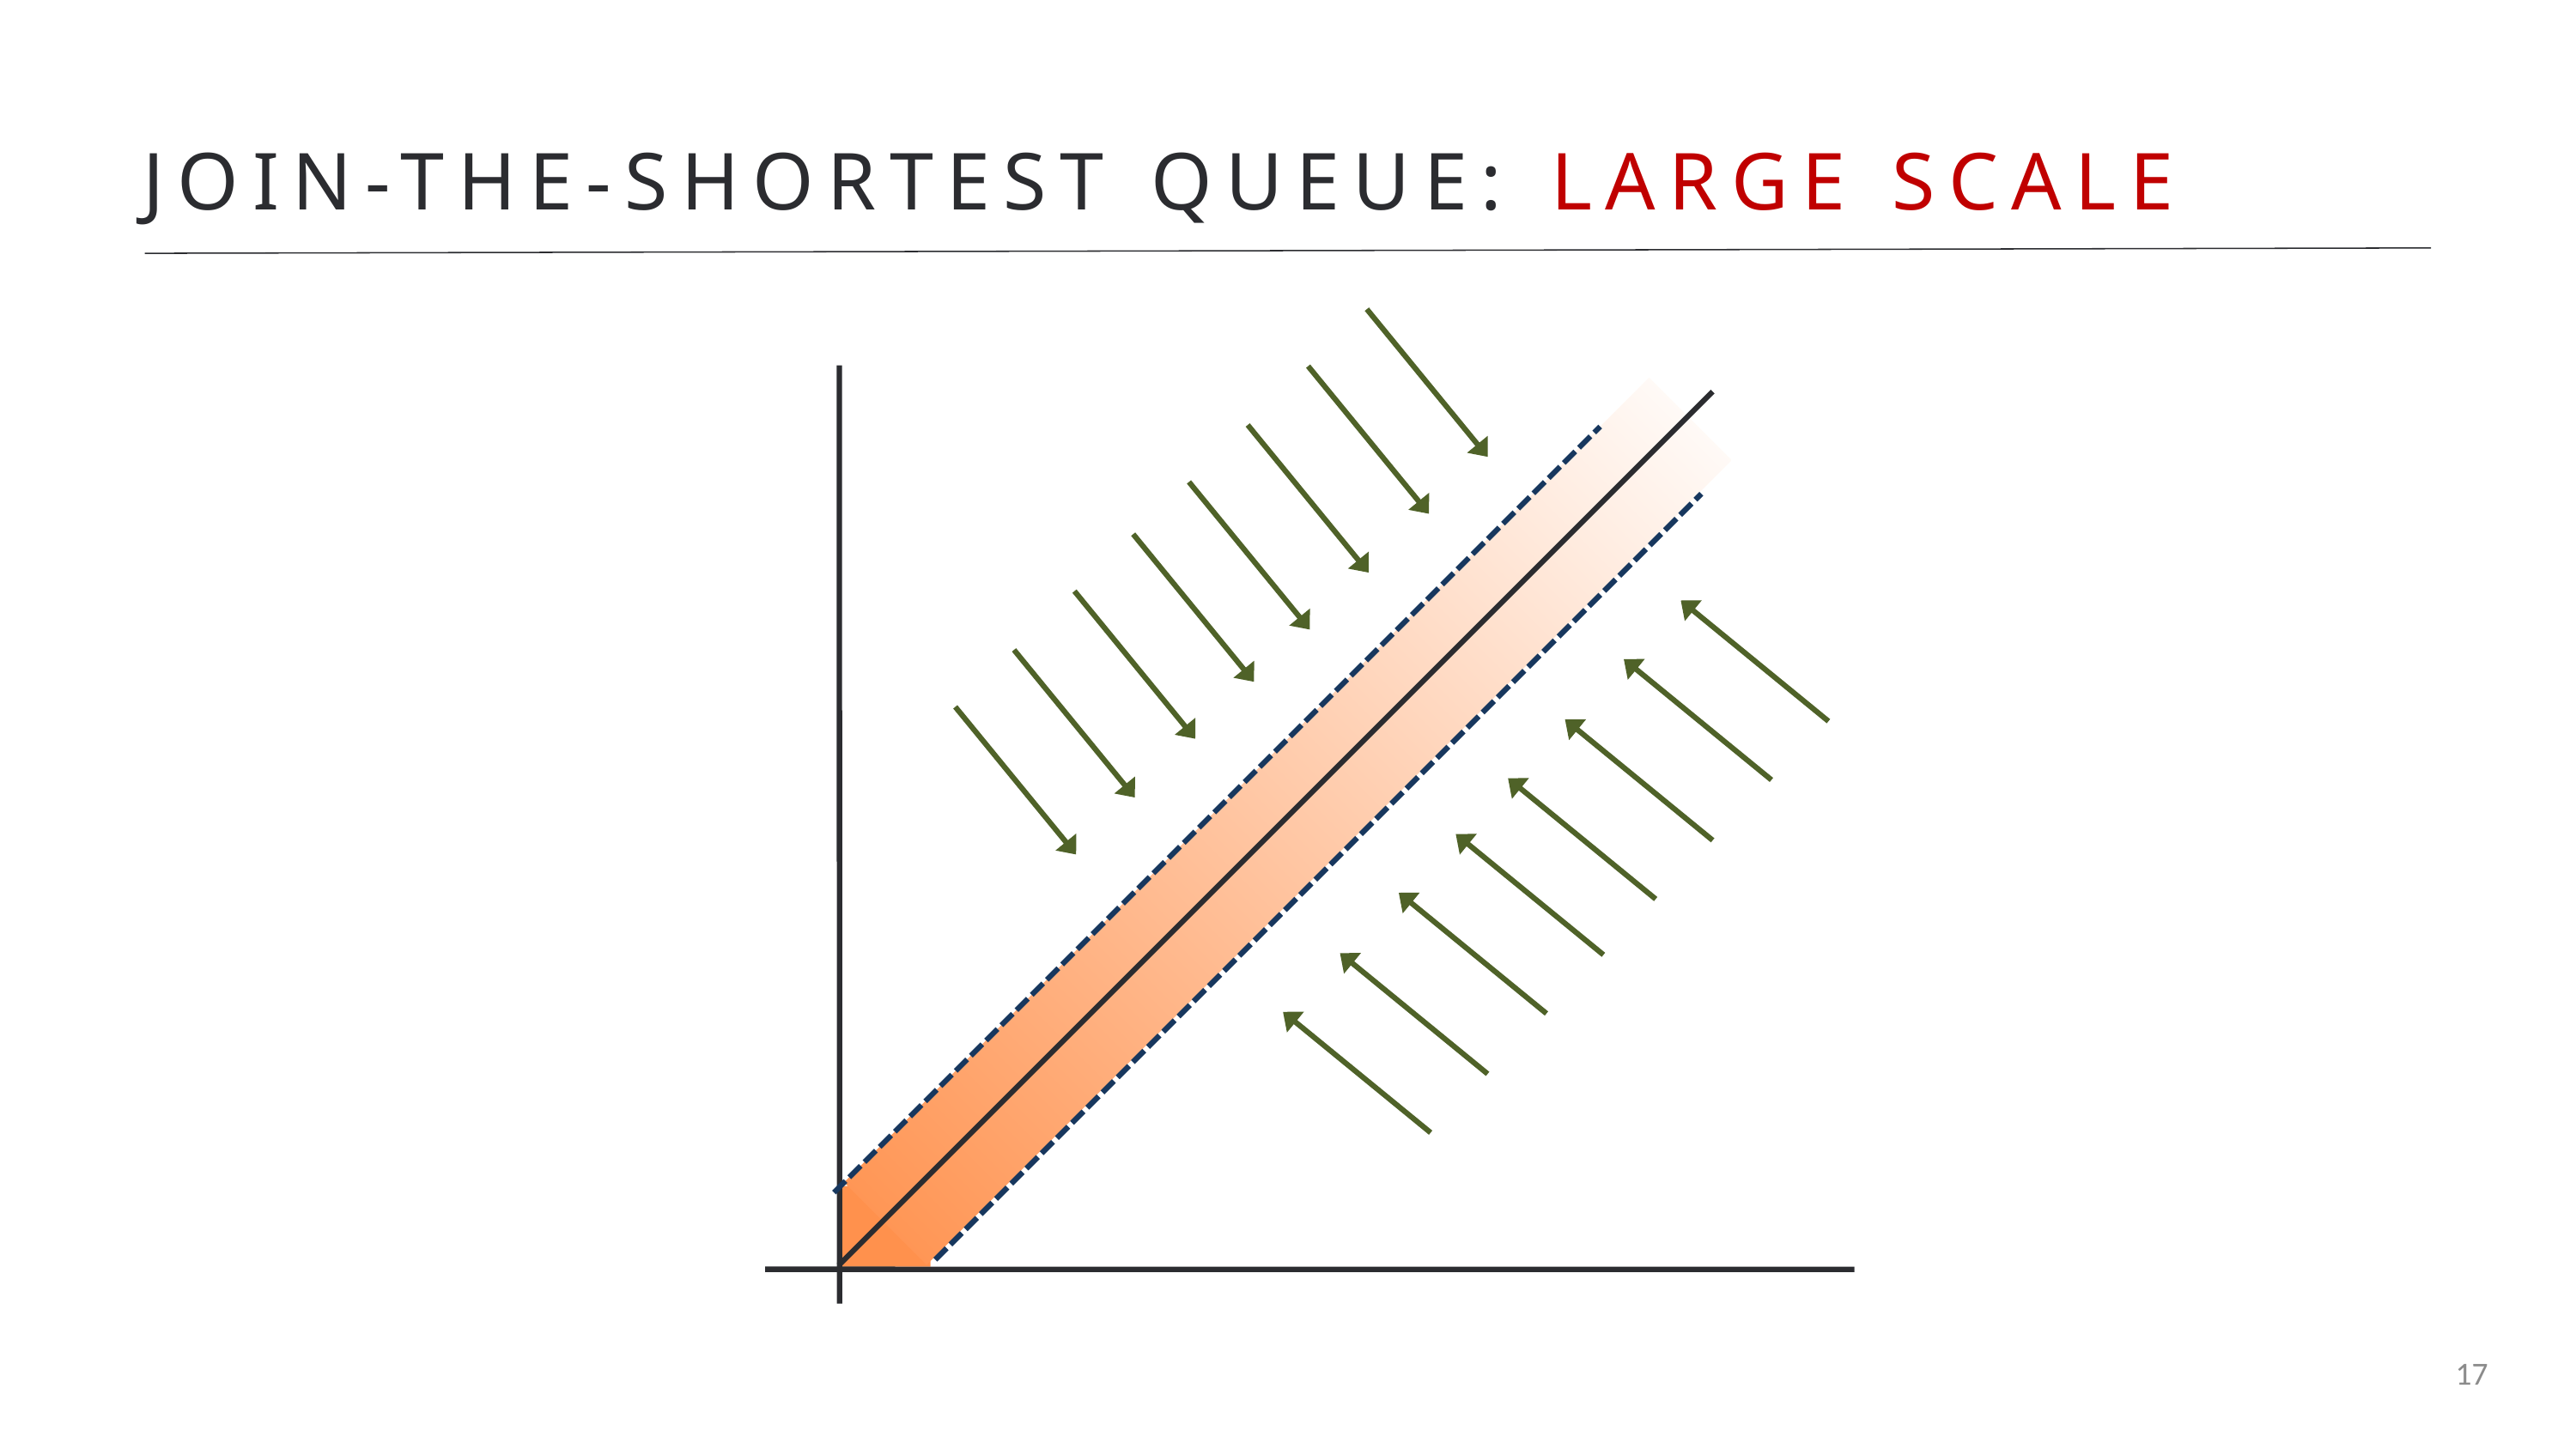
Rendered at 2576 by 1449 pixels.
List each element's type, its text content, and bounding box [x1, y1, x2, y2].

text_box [718, 308, 1858, 1304]
slide_number 17 [2200, 1346, 2501, 1398]
text_box JOIN-THE-SHORTEST QUEUE: LARGE SCALE [143, 132, 2576, 226]
